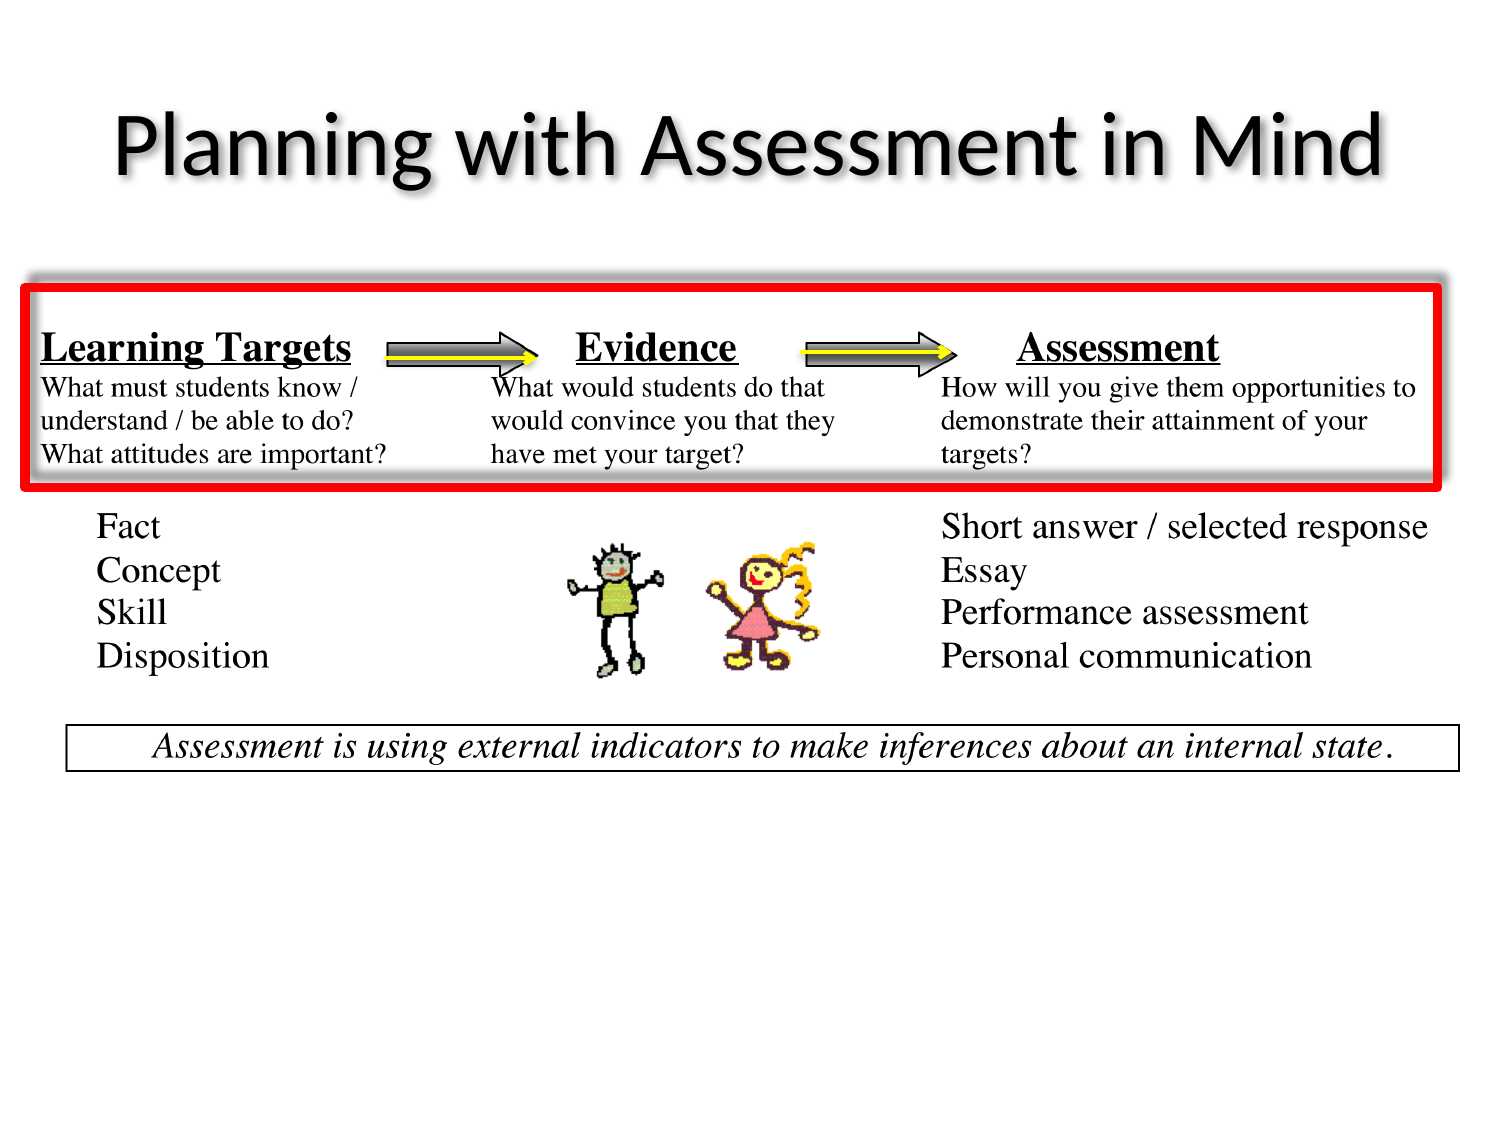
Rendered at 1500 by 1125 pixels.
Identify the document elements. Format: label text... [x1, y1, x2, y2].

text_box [24, 287, 1438, 488]
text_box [40, 323, 1460, 802]
title Planning with Assessment in Mind [75, 45, 1425, 233]
